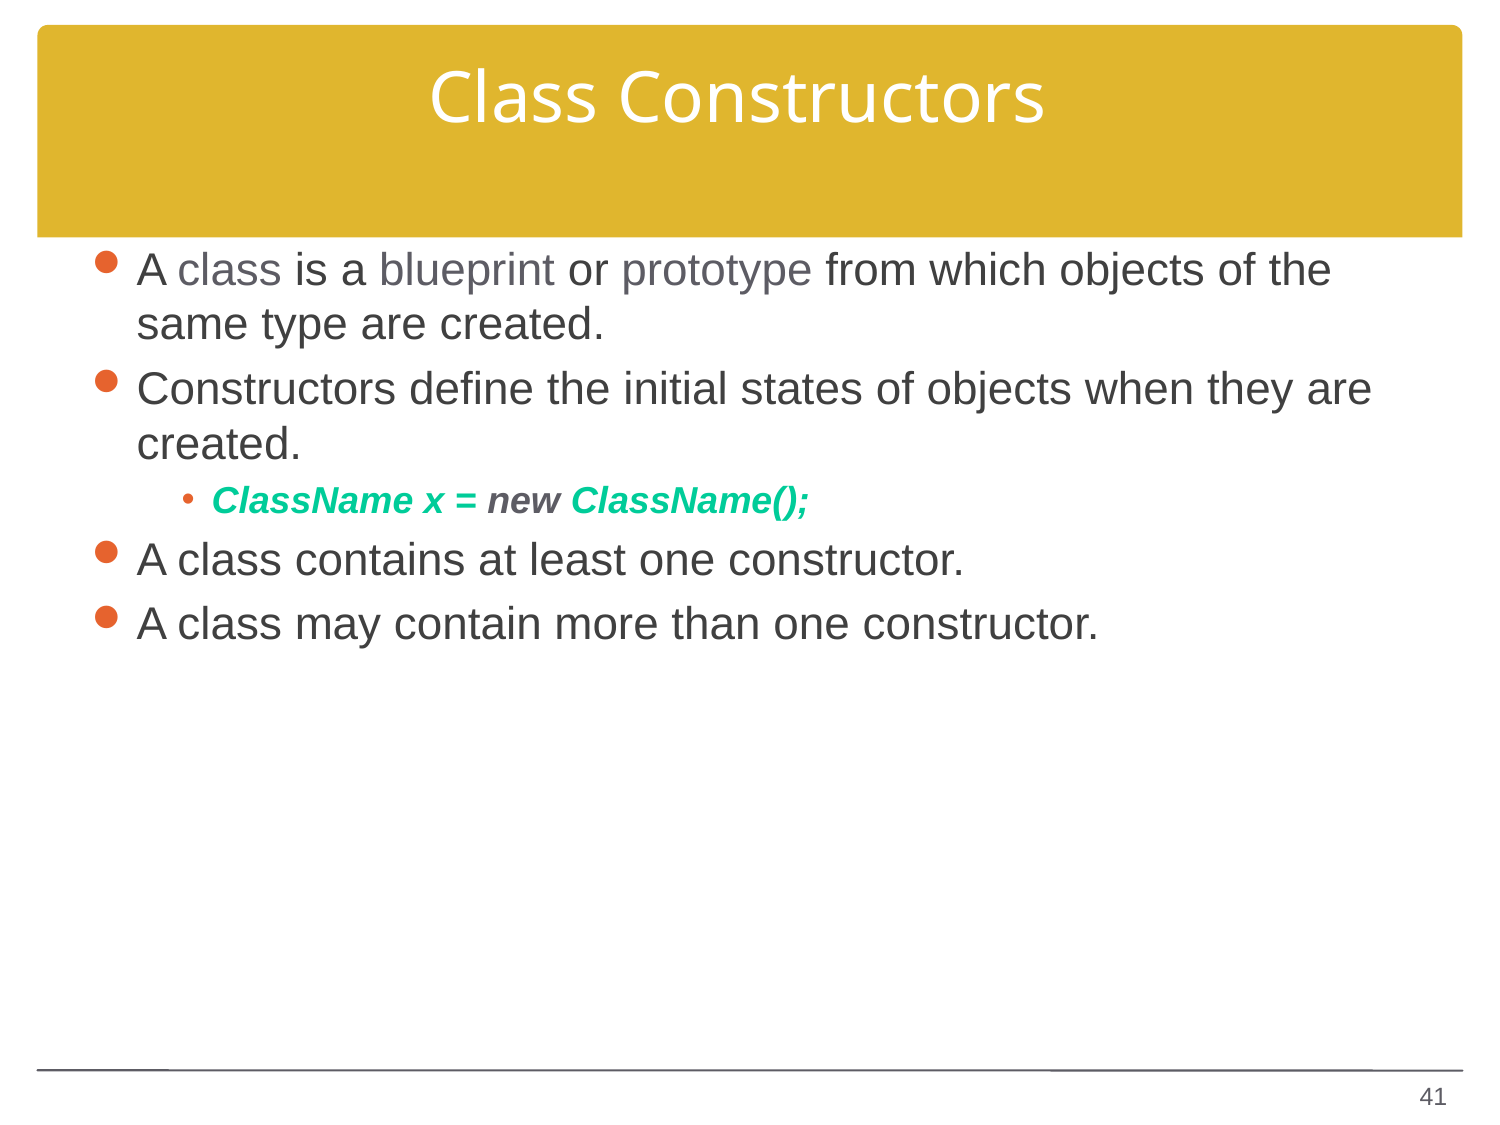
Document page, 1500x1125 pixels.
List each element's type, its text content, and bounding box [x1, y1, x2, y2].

slide_number 41 [1112, 1069, 1463, 1123]
list A class is a blueprint or prototype from which objects of the same type are created. Constructors define the initial states of objects when they are created. ClassName x = new ClassName(); A class contains at least one constructor. A class may contain more than one constructor. [76, 231, 1415, 1033]
title Class Constructors [99, 24, 1376, 163]
